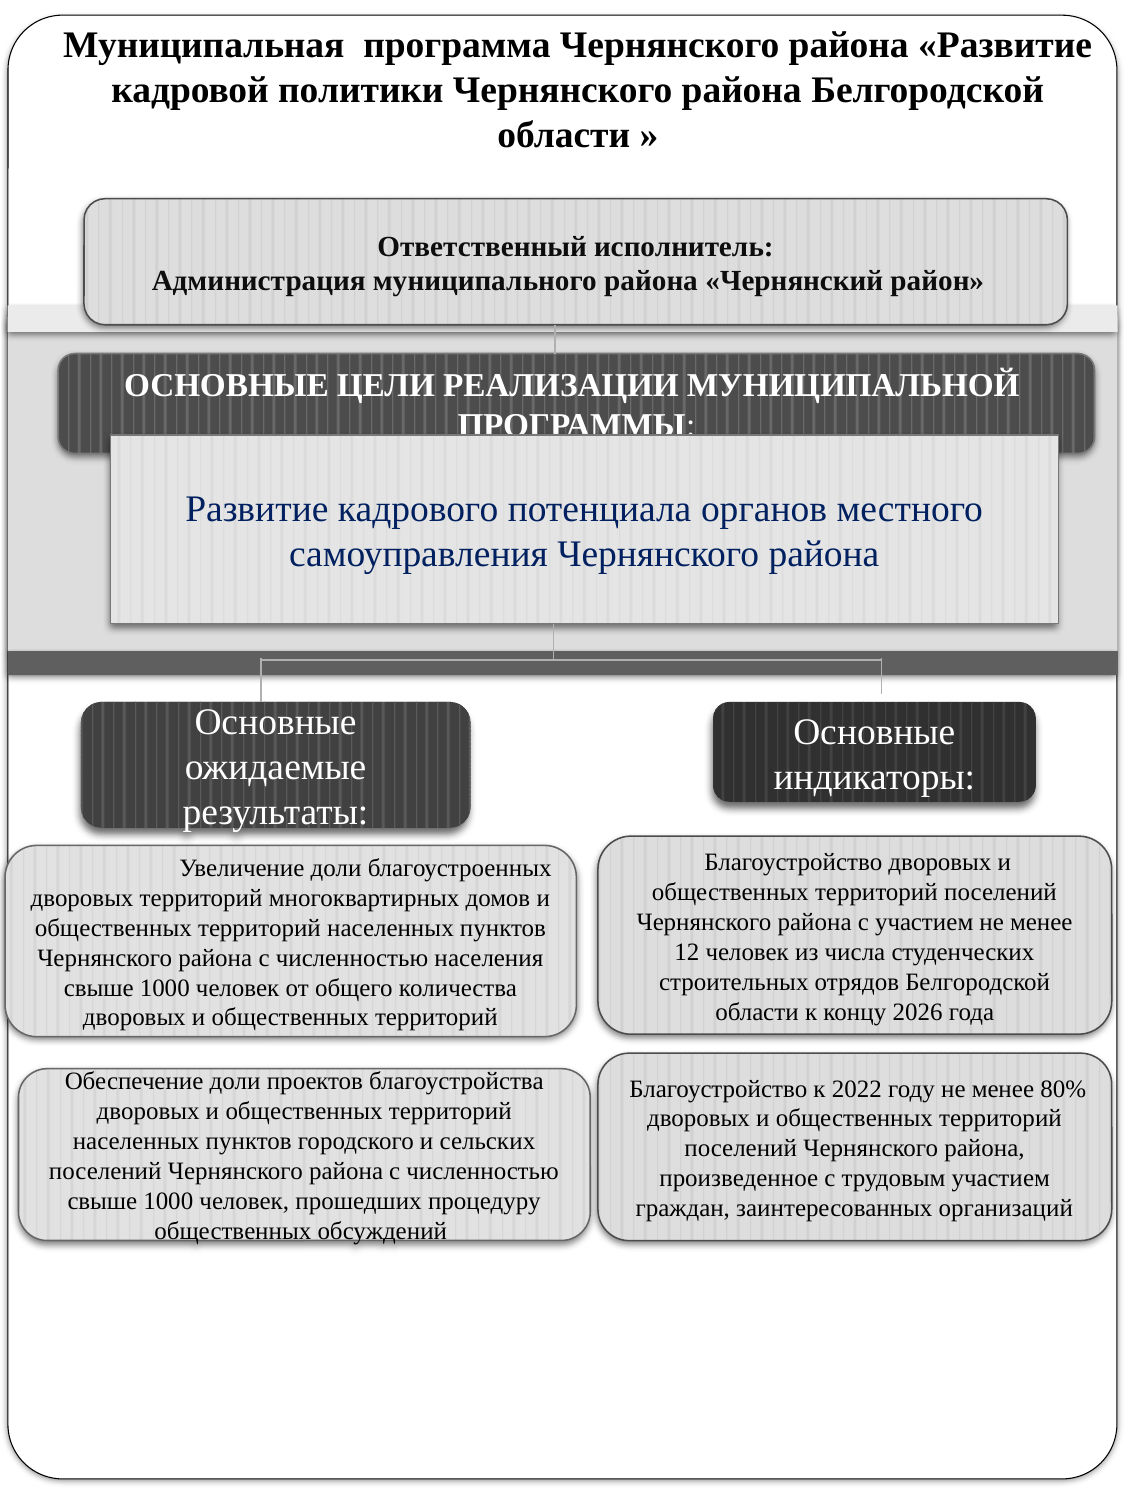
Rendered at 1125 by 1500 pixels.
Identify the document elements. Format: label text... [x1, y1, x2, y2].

title Муниципальная программа Чернянского района «Развитие кадровой политики Чернянского района Белгородской области » [30, 0, 1125, 183]
text_box Основные ожидаемые результаты: [80, 701, 471, 828]
text_box Развитие кадрового потенциала органов местного самоуправления Чернянского района [110, 434, 1059, 624]
text_box Основные индикаторы: [713, 701, 1036, 802]
text_box Благоустройство к 2022 году не менее 80% дворовых и общественных территорий поселений Чернянского района, произведенное с трудовым участием граждан, заинтересованных организаций [597, 1052, 1113, 1242]
text_box Увеличение доли благоустроенных дворовых территорий многоквартирных домов и общественных территорий населенных пунктов Чернянского района с численностью населения свыше 1000 человек от общего количества дворовых и общественных территорий [4, 844, 578, 1038]
text_box Благоустройство дворовых и общественных территорий поселений Чернянского района с участием не менее 12 человек из числа студенческих строительных отрядов Белгородской области к концу 2026 года [597, 835, 1113, 1035]
text_box Обеспечение доли проектов благоустройства дворовых и общественных территорий населенных пунктов городского и сельских поселений Чернянского района с численностью свыше 1000 человек, прошедших процедуру общественных обсуждений [17, 1067, 592, 1242]
text_box ОСНОВНЫЕ ЦЕЛИ РЕАЛИЗАЦИИ МУНИЦИПАЛЬНОЙ ПРОГРАММЫ: [57, 352, 1096, 455]
text_box Ответственный исполнитель: Администрация муниципального района «Чернянский район» [83, 197, 1069, 326]
